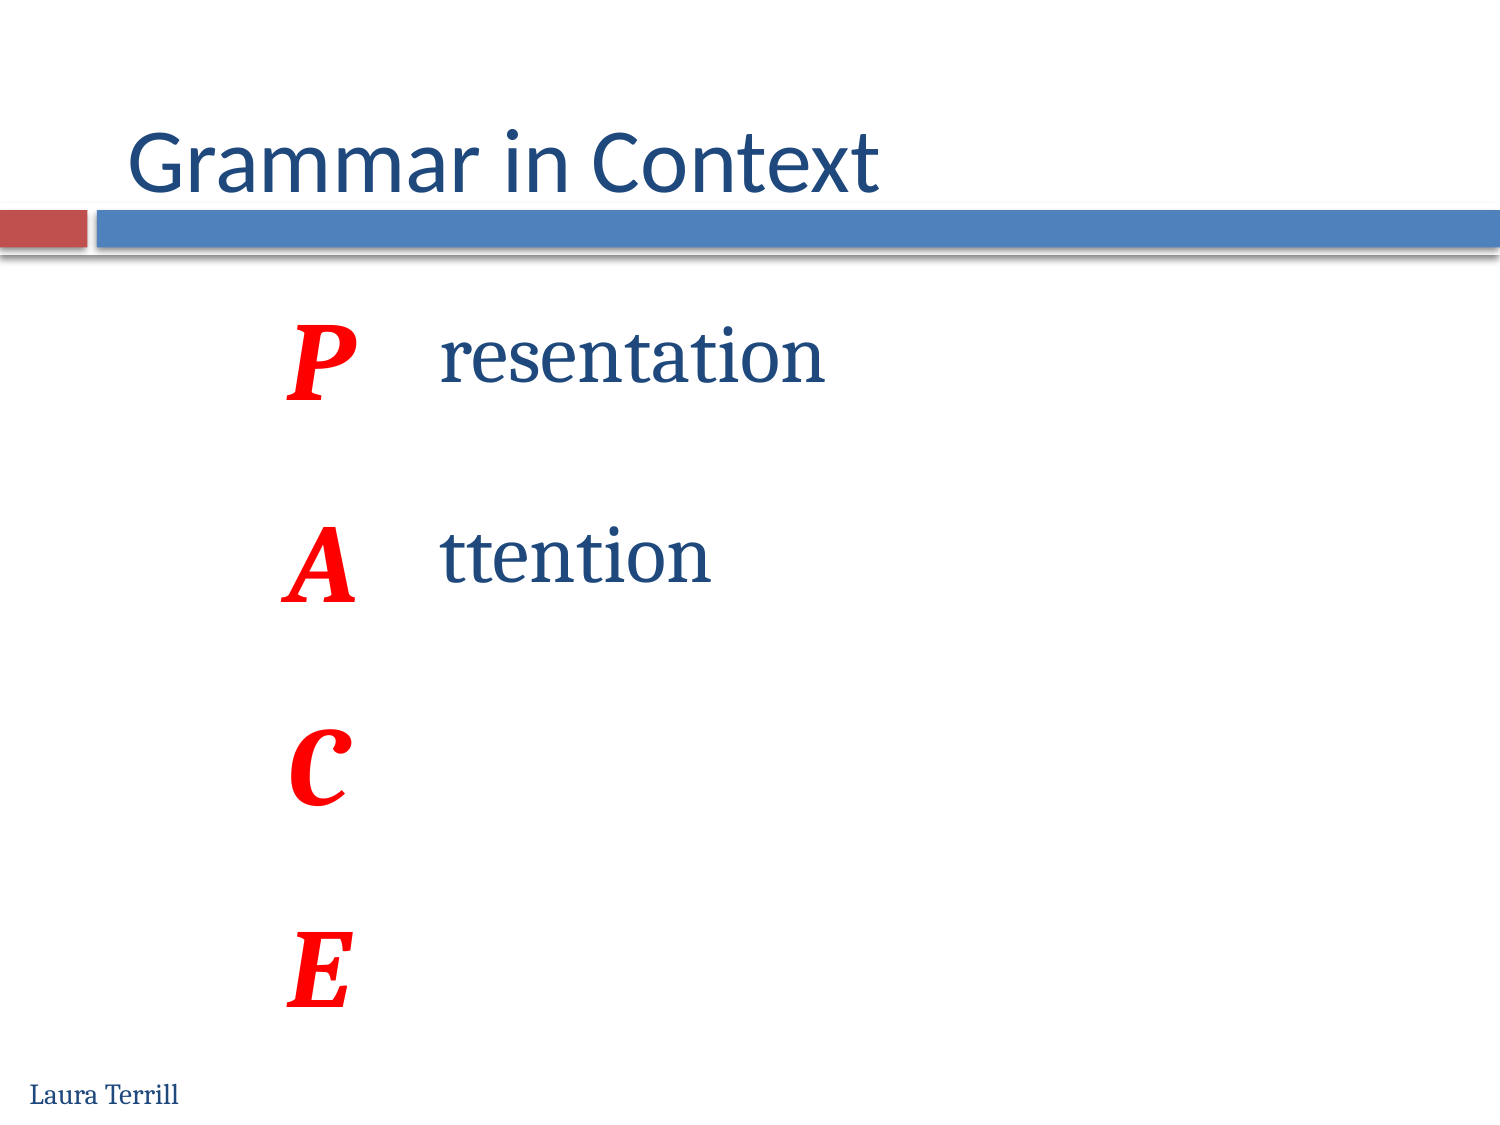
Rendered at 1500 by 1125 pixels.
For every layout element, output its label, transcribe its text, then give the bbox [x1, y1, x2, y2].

text_box ttention [425, 492, 925, 607]
text_box resentation [425, 292, 925, 407]
footer Laura Terrill [14, 1063, 904, 1124]
title Grammar in Context [112, 62, 1388, 250]
text_box P A C E [272, 250, 400, 1038]
